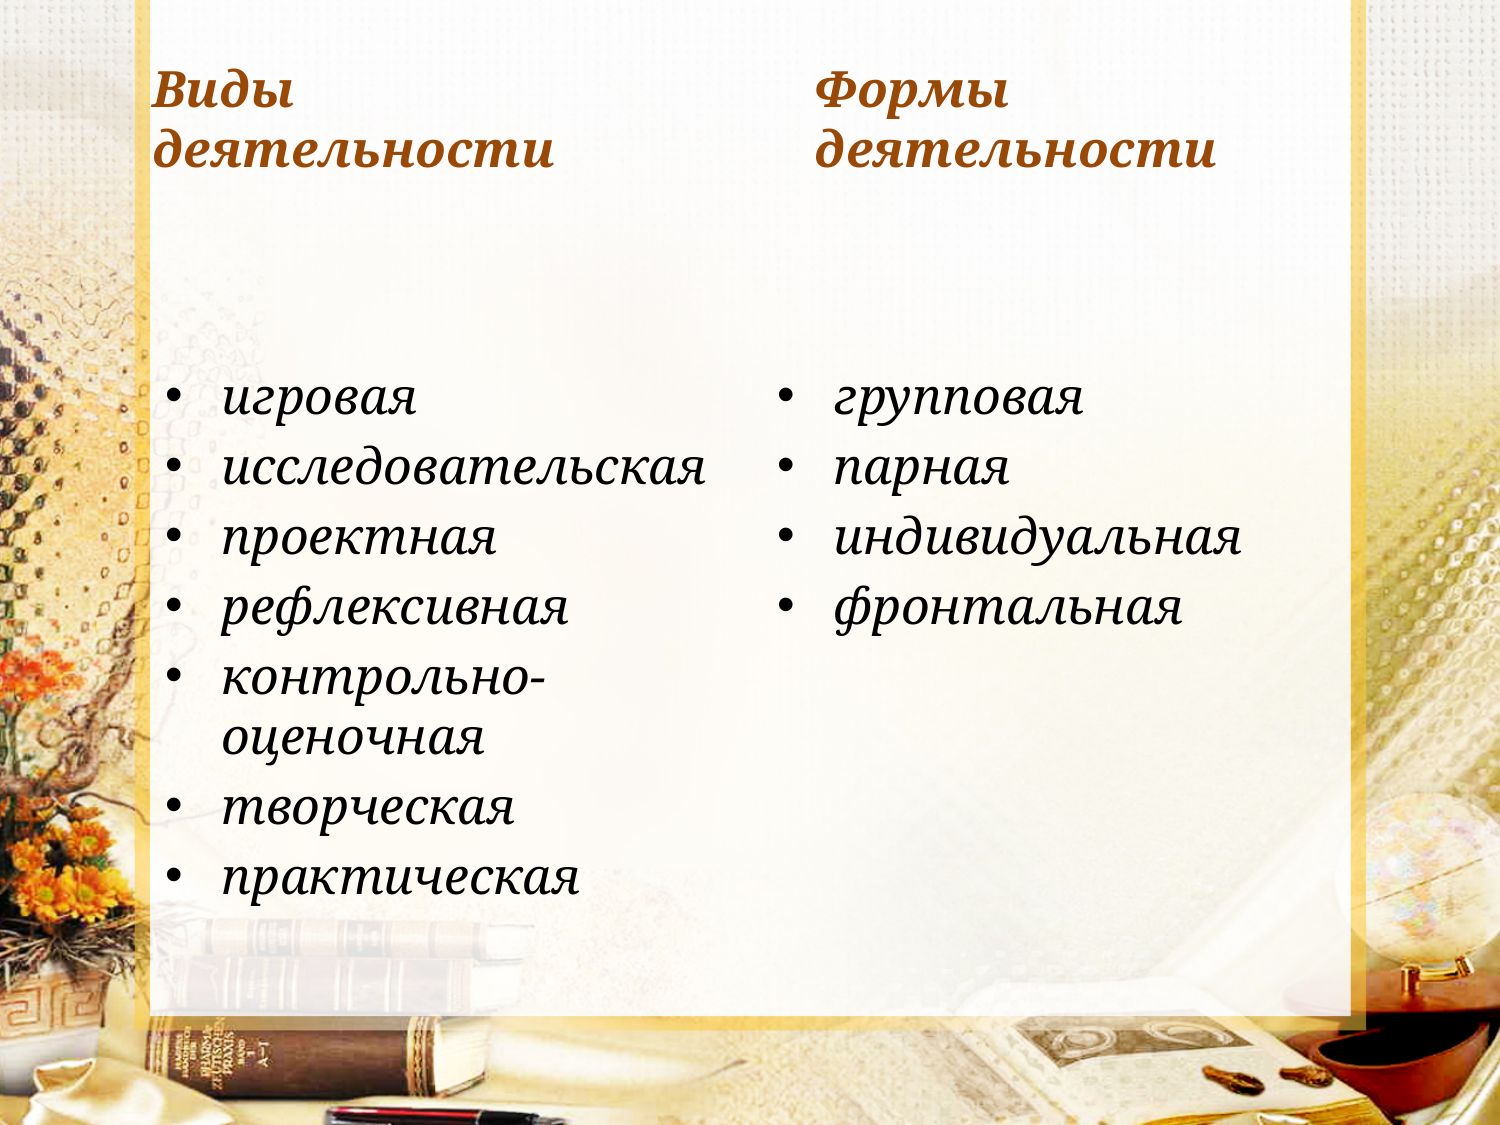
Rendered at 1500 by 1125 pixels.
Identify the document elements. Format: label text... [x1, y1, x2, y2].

list игровая исследовательская проектная рефлексивная контрольно-оценочная творческая практическая [150, 356, 738, 1005]
list групповая парная индивидуальная фронтальная [761, 356, 1425, 1005]
text_box Виды деятельности [137, 49, 625, 185]
text_box Формы деятельности [799, 49, 1263, 185]
picture [0, 0, 1500, 1125]
